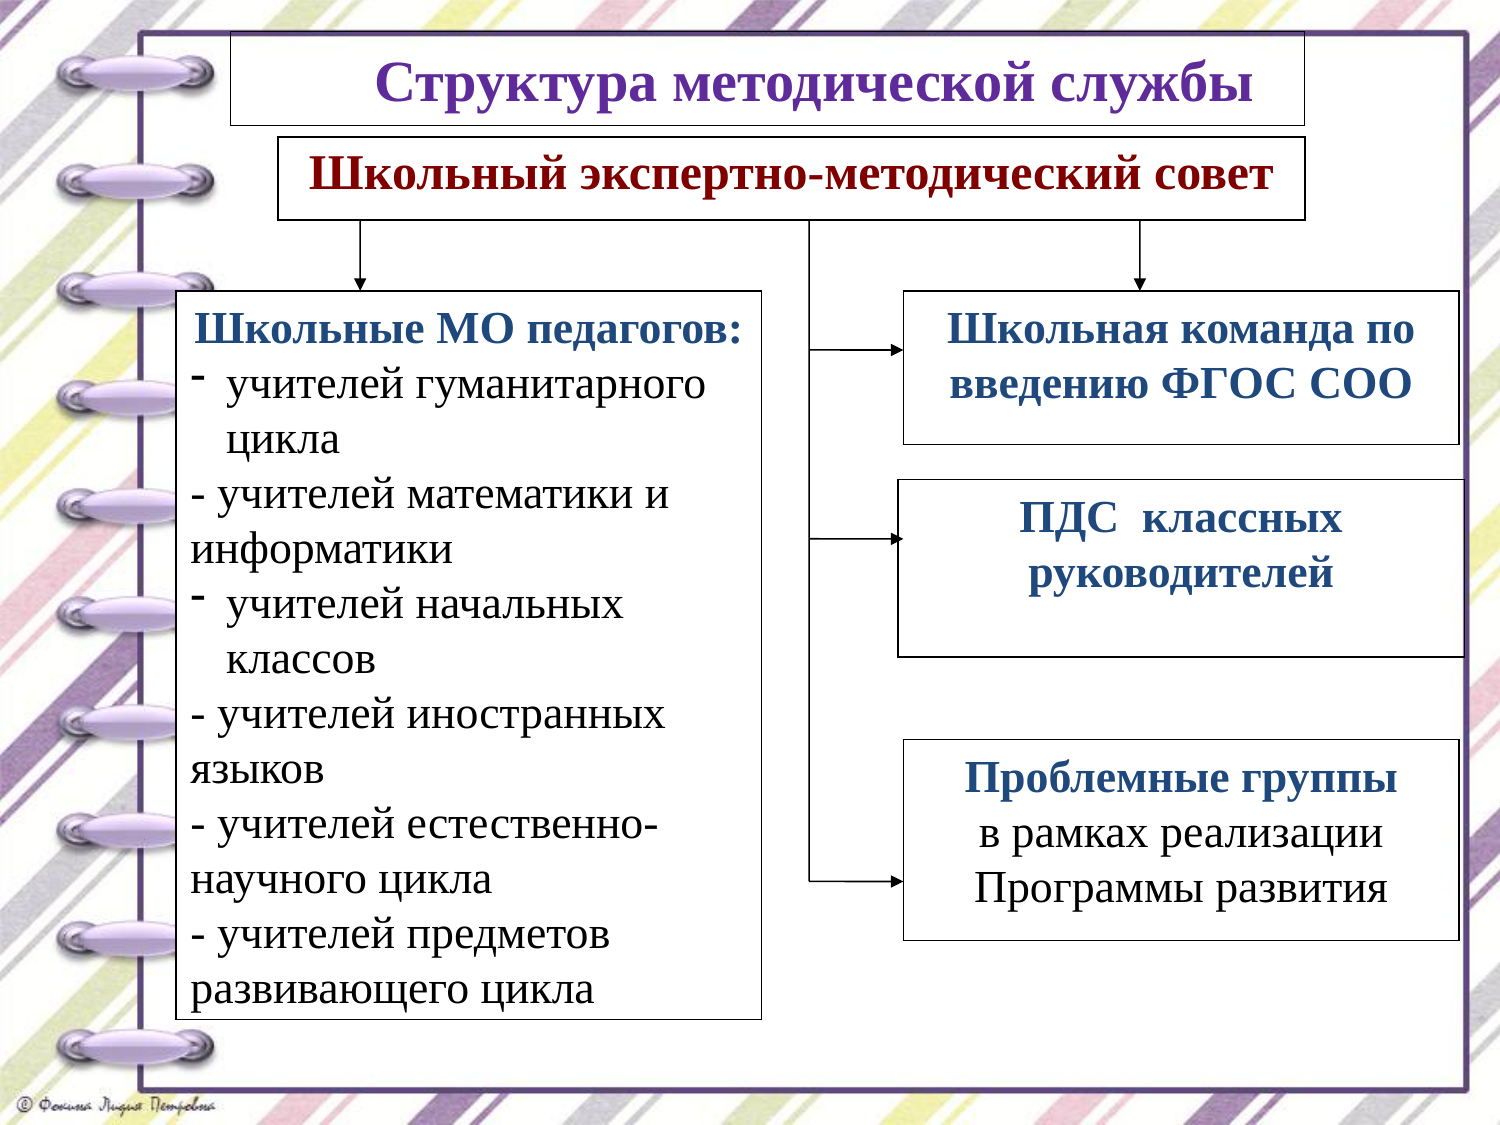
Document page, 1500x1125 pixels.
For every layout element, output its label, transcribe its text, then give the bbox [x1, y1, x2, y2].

text_box [809, 532, 904, 546]
text_box [809, 343, 904, 357]
title Структура методической службы [230, 31, 1305, 126]
picture [0, 0, 1500, 1125]
text_box ПДС классных руководителей [897, 479, 1465, 657]
table_header Школьный экспертно-методический совет [279, 138, 1304, 219]
text_box Проблемные группы в рамках реализации Программы развития [903, 739, 1459, 941]
text_box [353, 220, 367, 291]
text_box [1133, 220, 1147, 291]
text_box [809, 875, 904, 888]
text_box Школьная команда по введению ФГОС СОО [903, 290, 1459, 445]
text_box Школьные МО педагогов: учителей гуманитарного цикла - учителей математики и информатики учителей начальных классов - учителей иностранных языков - учителей естественно-научного цикла - учителей предметов развивающего цикла [175, 290, 762, 1020]
